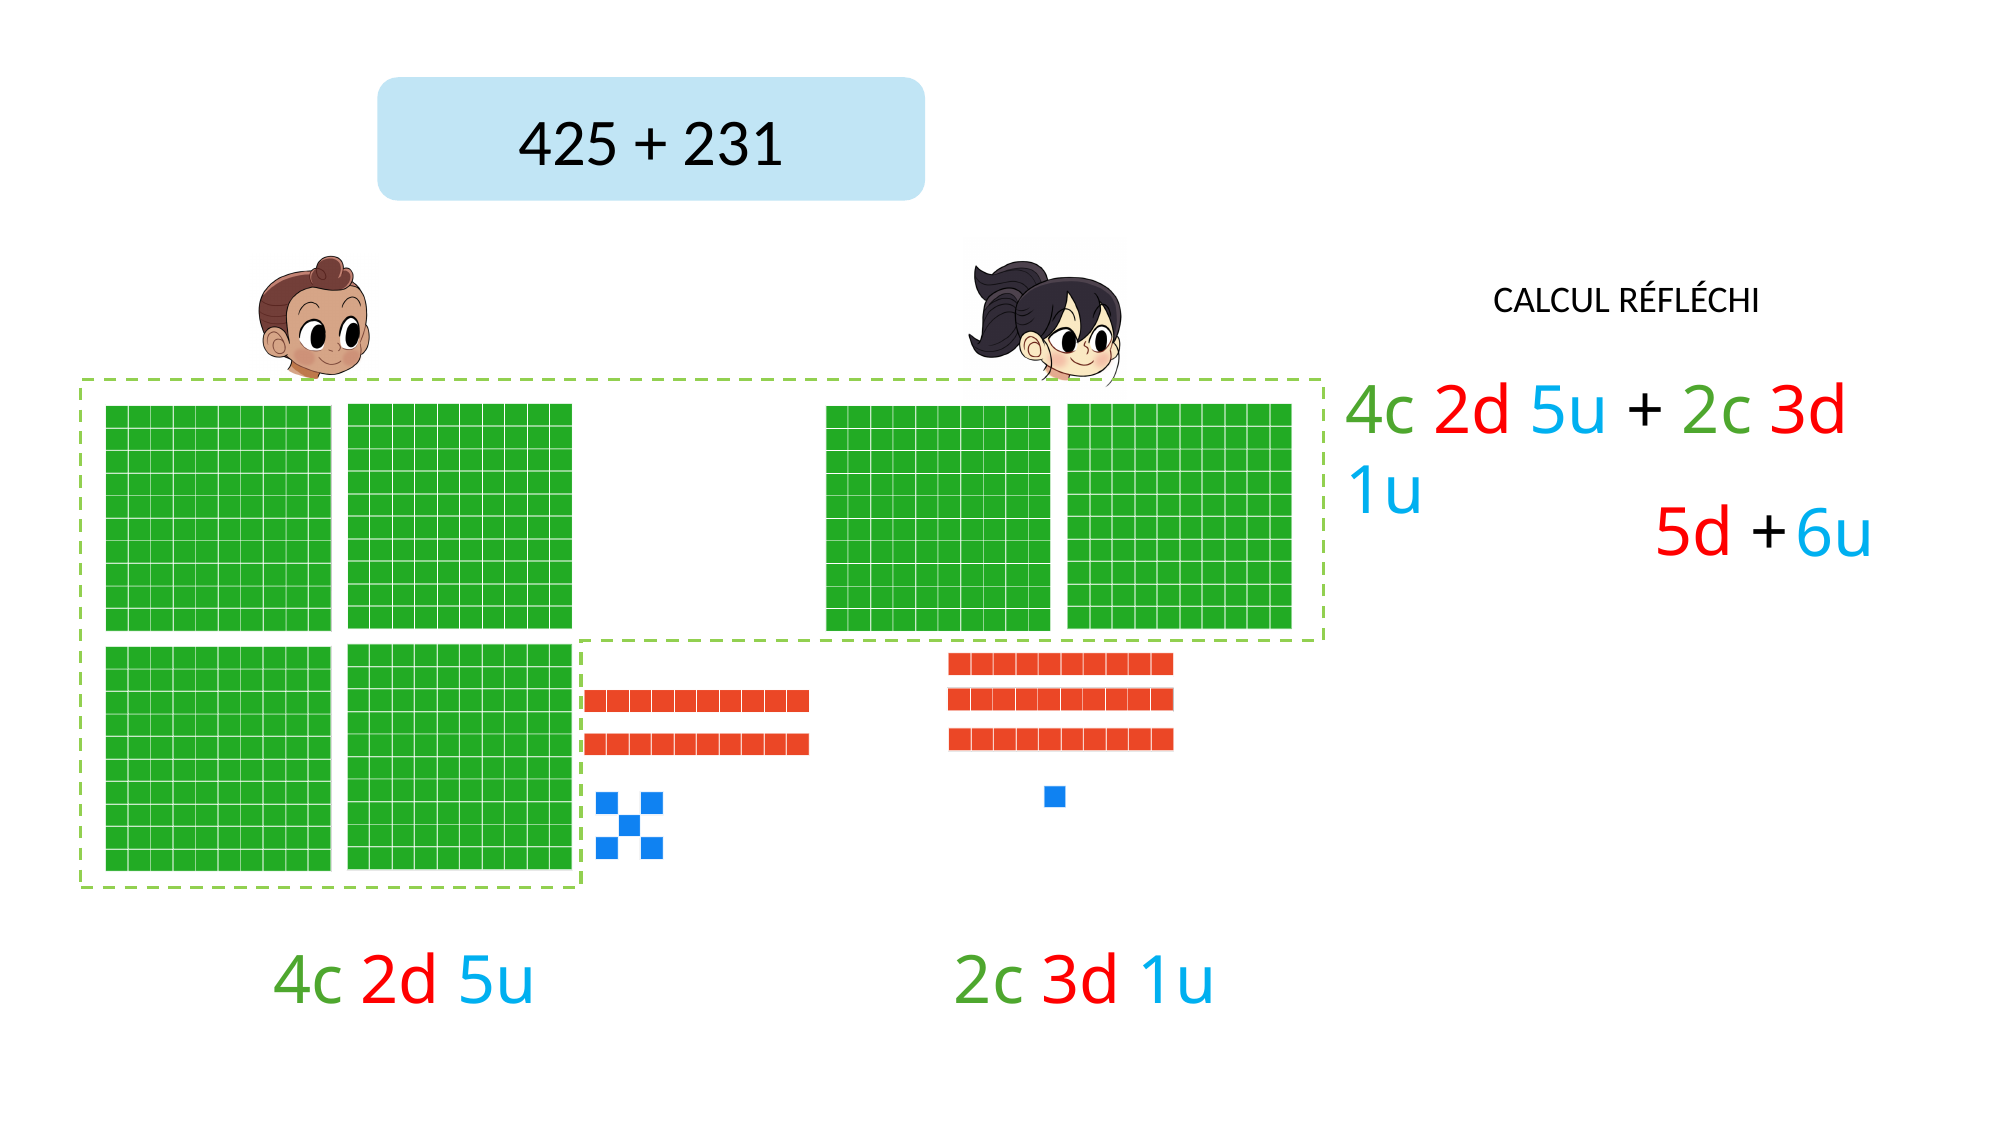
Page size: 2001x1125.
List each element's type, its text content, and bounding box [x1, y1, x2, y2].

text_box CALCUL RÉFLÉCHI [1478, 268, 1786, 328]
text_box 2c 3d 1u [938, 929, 1234, 1025]
picture [59, 236, 1336, 916]
text_box 5d + [1412, 481, 2000, 576]
text_box 4c 2d 5u + 2c 3d 1u [1336, 359, 1933, 694]
text_box 4c 2d 5u [258, 929, 591, 1025]
text_box 425 + 231 [375, 75, 927, 203]
